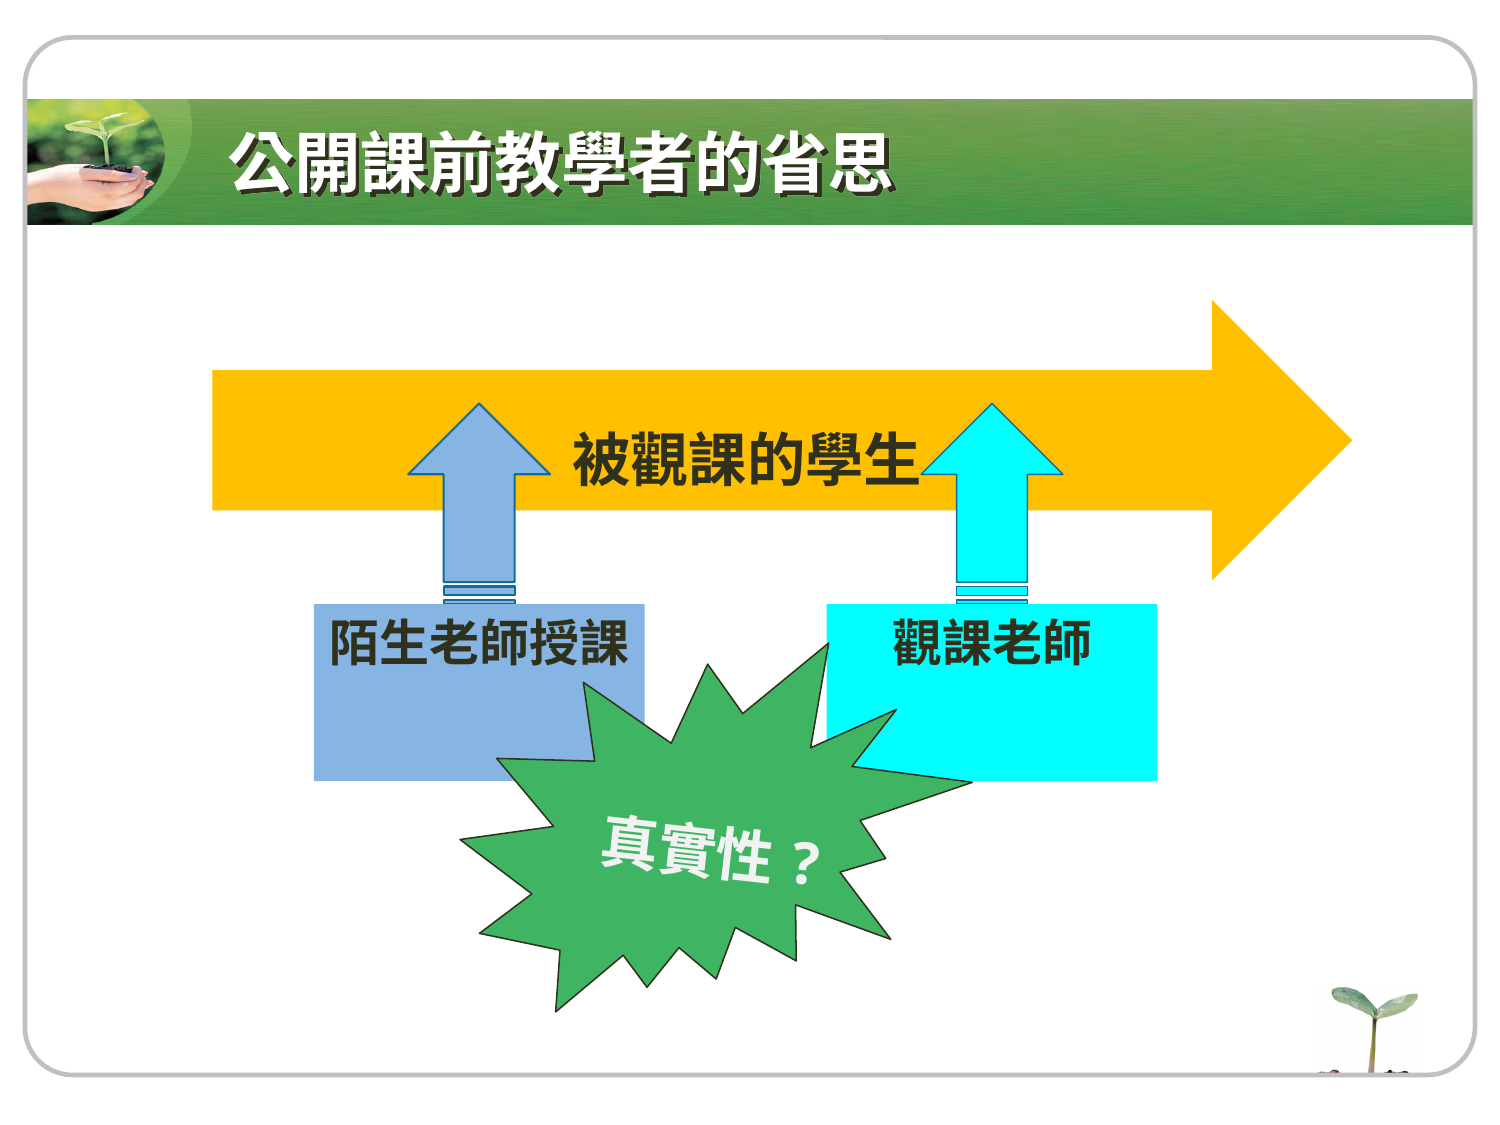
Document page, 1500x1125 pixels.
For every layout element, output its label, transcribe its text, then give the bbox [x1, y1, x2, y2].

picture [1312, 987, 1425, 1072]
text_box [826, 403, 1158, 782]
title 公開課前教學者的省思 [212, 117, 1413, 205]
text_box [313, 403, 645, 782]
text_box 真實性? [460, 645, 973, 1012]
picture [28, 99, 1472, 225]
text_box 被觀課的學生 [212, 300, 1353, 581]
